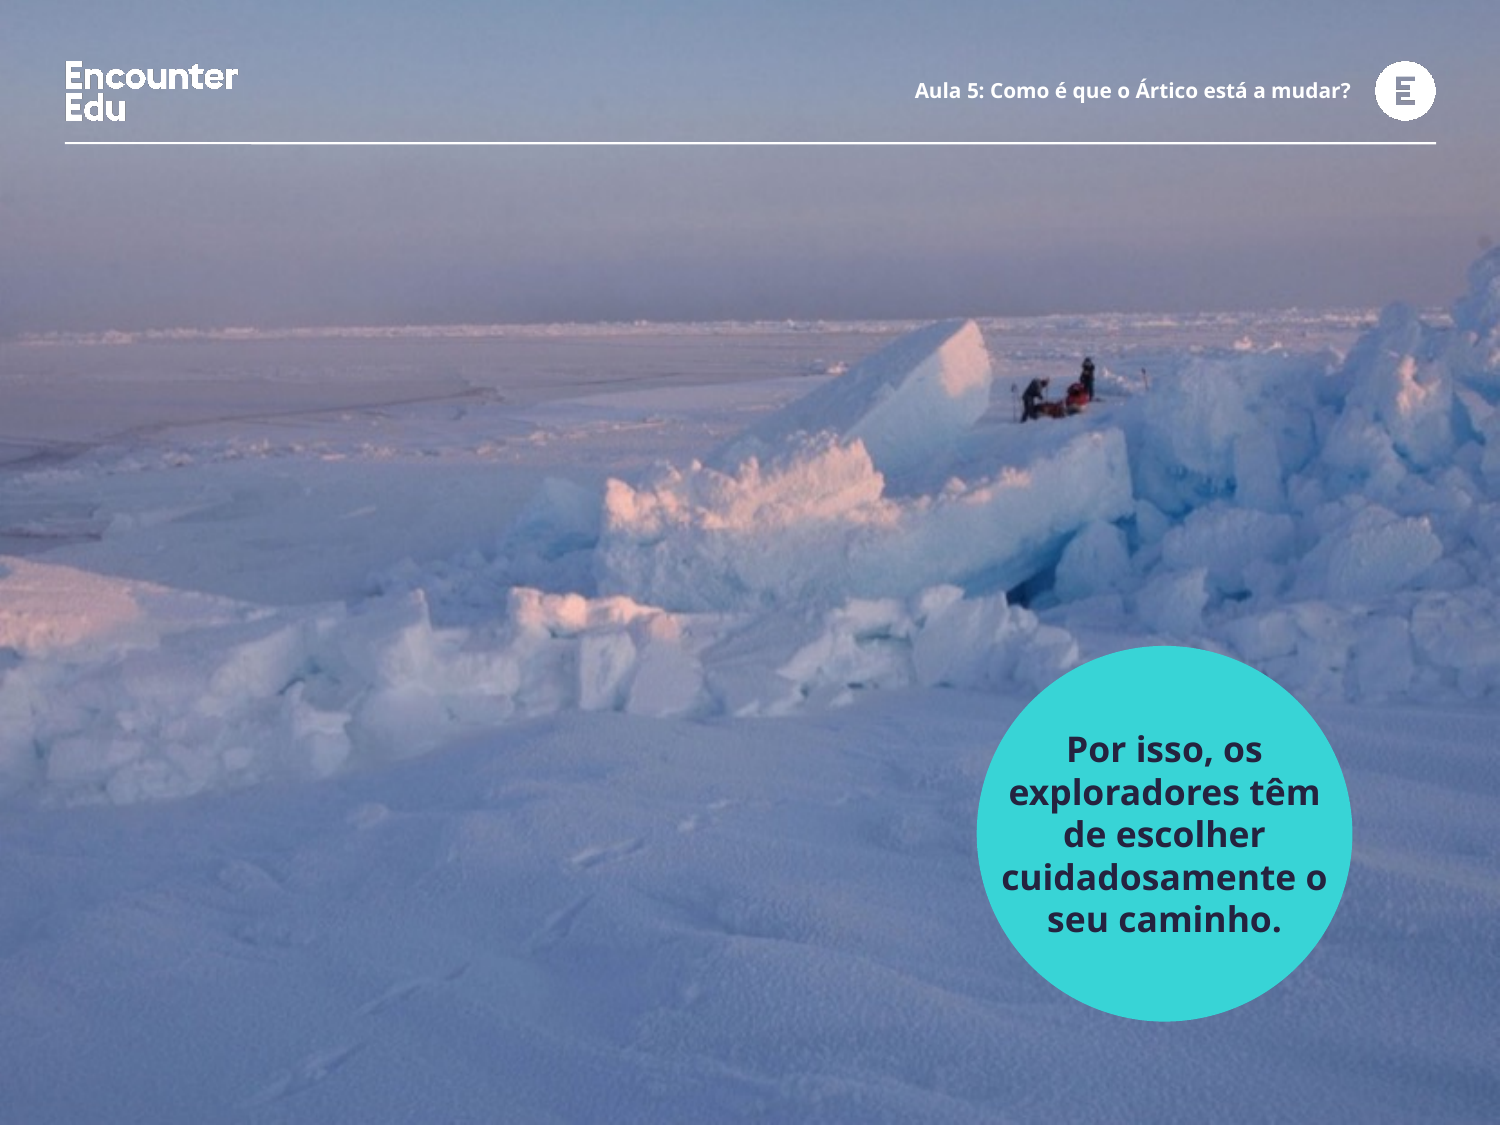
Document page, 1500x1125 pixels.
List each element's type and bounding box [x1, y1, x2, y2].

text_box [976, 645, 1353, 1022]
picture [0, 0, 1500, 1125]
